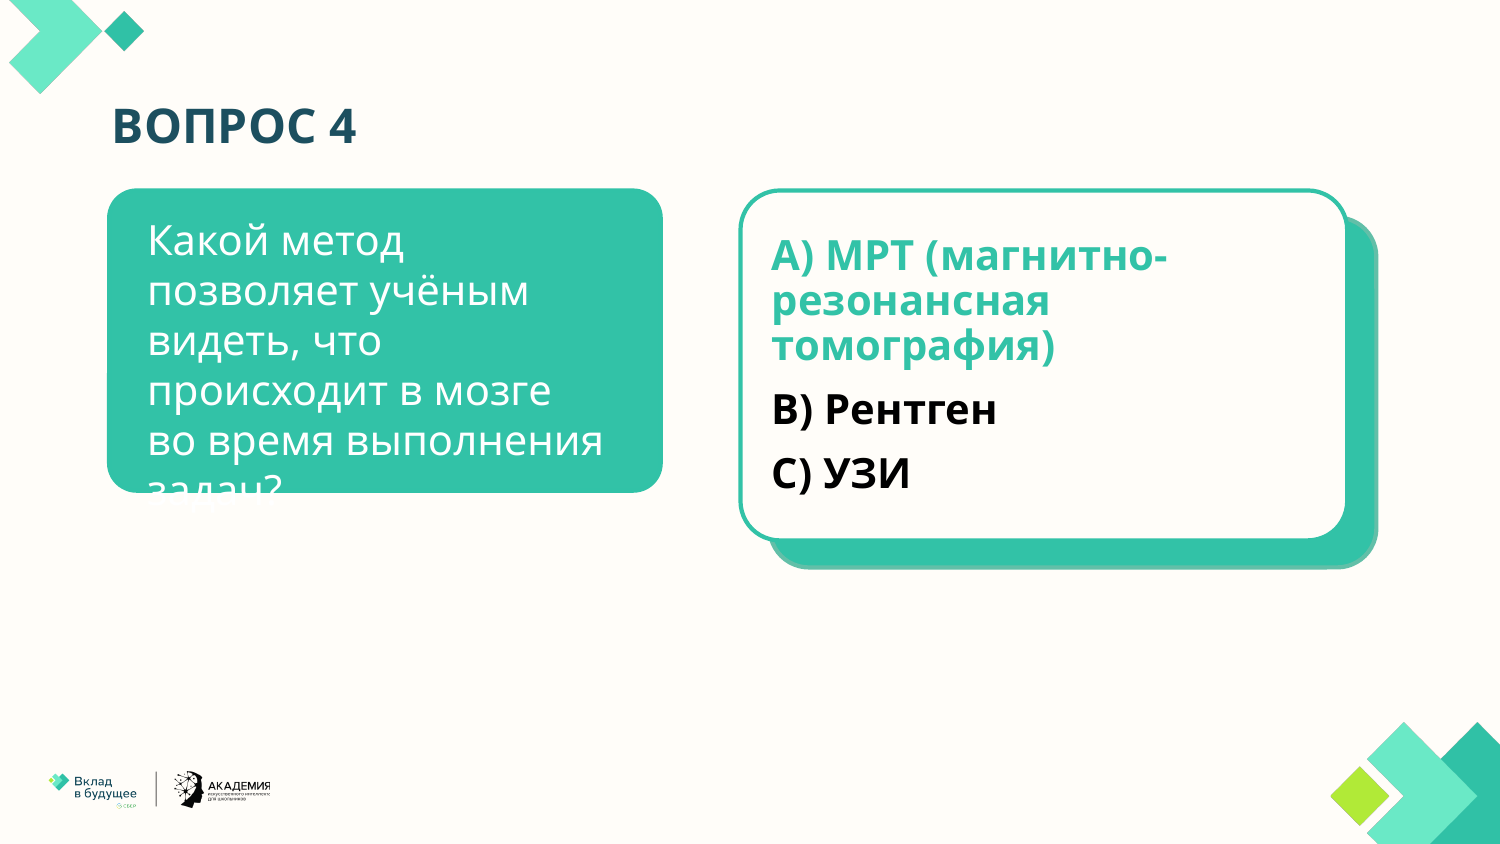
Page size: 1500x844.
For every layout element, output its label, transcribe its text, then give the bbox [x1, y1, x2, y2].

text_box [740, 190, 1348, 541]
text_box ВОПРОС 4 [104, 81, 633, 161]
picture [31, 755, 271, 826]
text_box [771, 218, 1377, 568]
text_box [109, 190, 661, 491]
text_box Какой метод позволяет учёным видеть, что происходит в мозге во время выполнения задач? [139, 206, 631, 522]
picture [1330, 722, 1500, 844]
text_box А) МРТ (магнитно-резонансная томография) B) Рентген C) УЗИ [766, 229, 1322, 503]
picture [9, 0, 144, 94]
